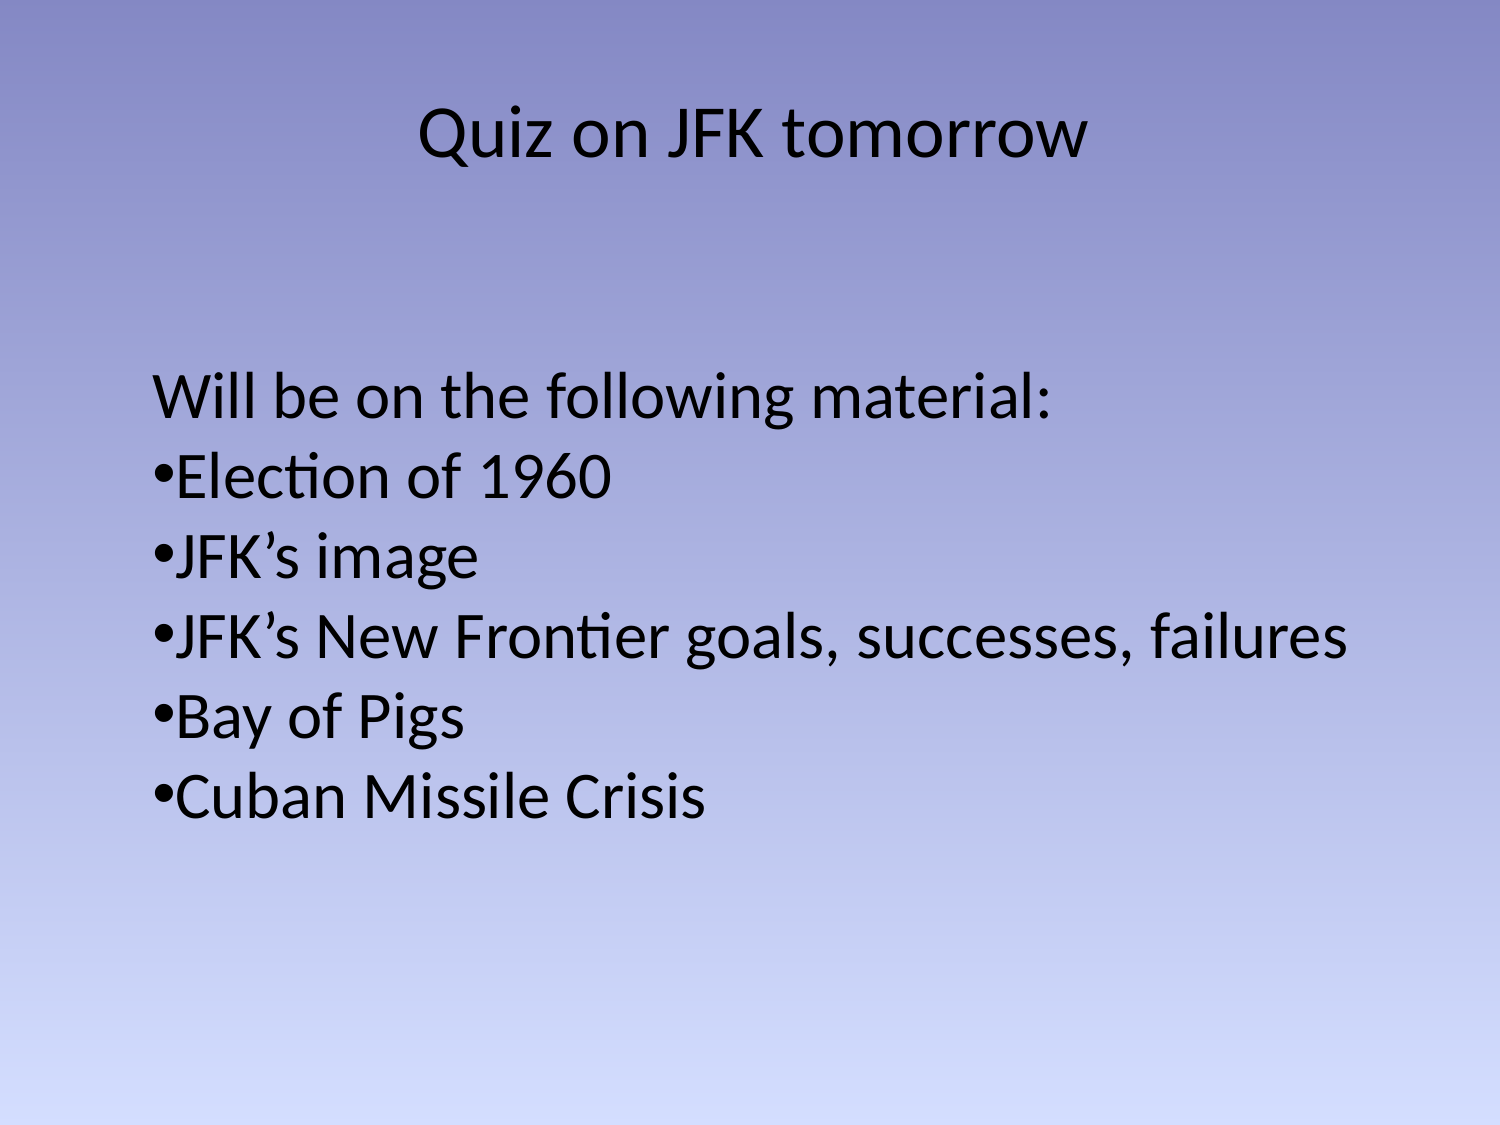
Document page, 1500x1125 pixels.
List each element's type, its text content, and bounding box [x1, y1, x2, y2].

text_box Quiz on JFK tomorrow Will be on the following material: Election of 1960 JFK’s image JFK’s New Frontier goals, successes, failures Bay of Pigs Cuban Missile Crisis [137, 74, 1388, 840]
